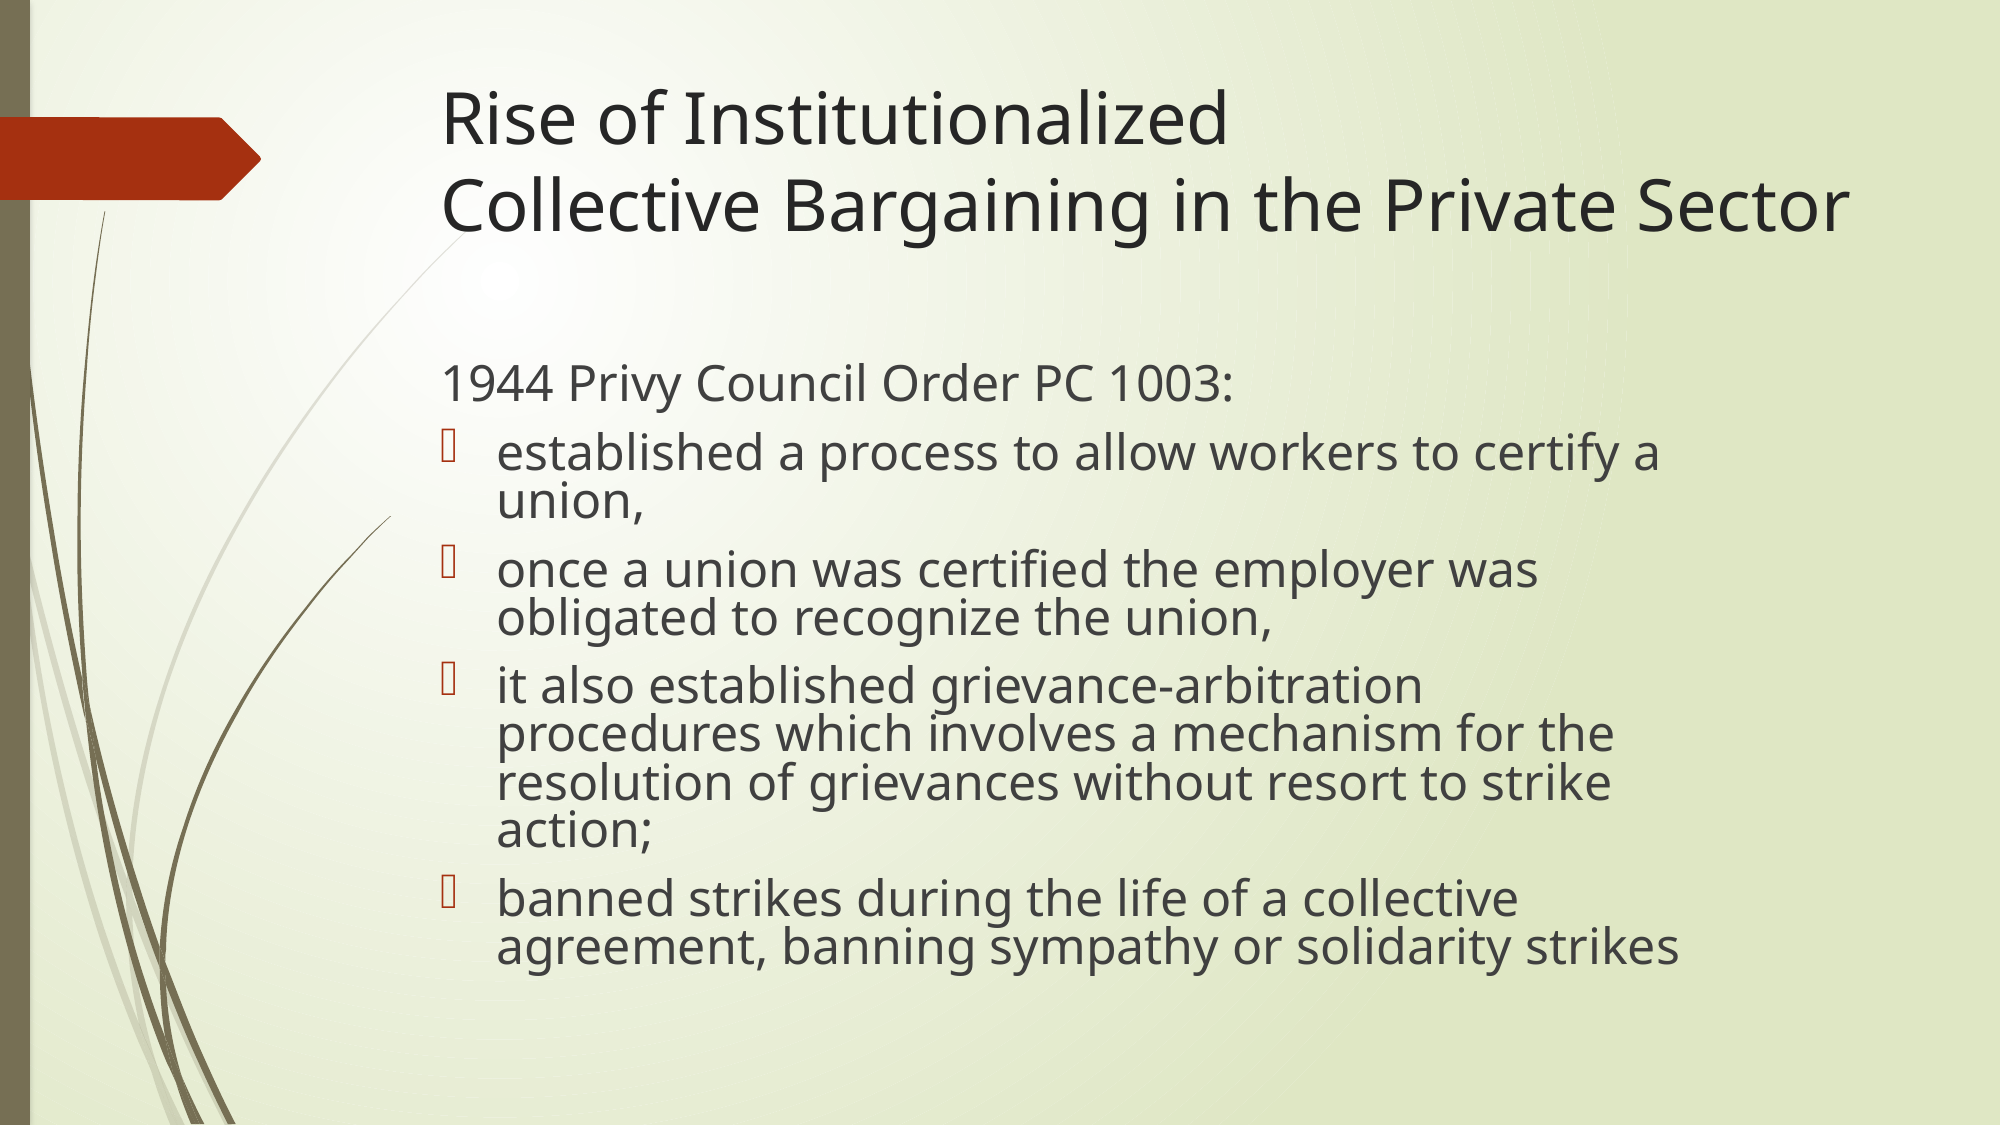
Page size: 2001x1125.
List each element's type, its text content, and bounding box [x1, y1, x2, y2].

list 1944 Privy Council Order PC 1003: established a process to allow workers to certify a union, once a union was certified the employer was obligated to recognize the union, it also established grievance-arbitration procedures which involves a mechanism for the resolution of grievances without resort to strike action; banned strikes during the life of a collective agreement, banning sympathy or solidarity strikes [425, 275, 1700, 1088]
title Rise of Institutionalized Collective Bargaining in the Private Sector [425, 64, 1887, 275]
